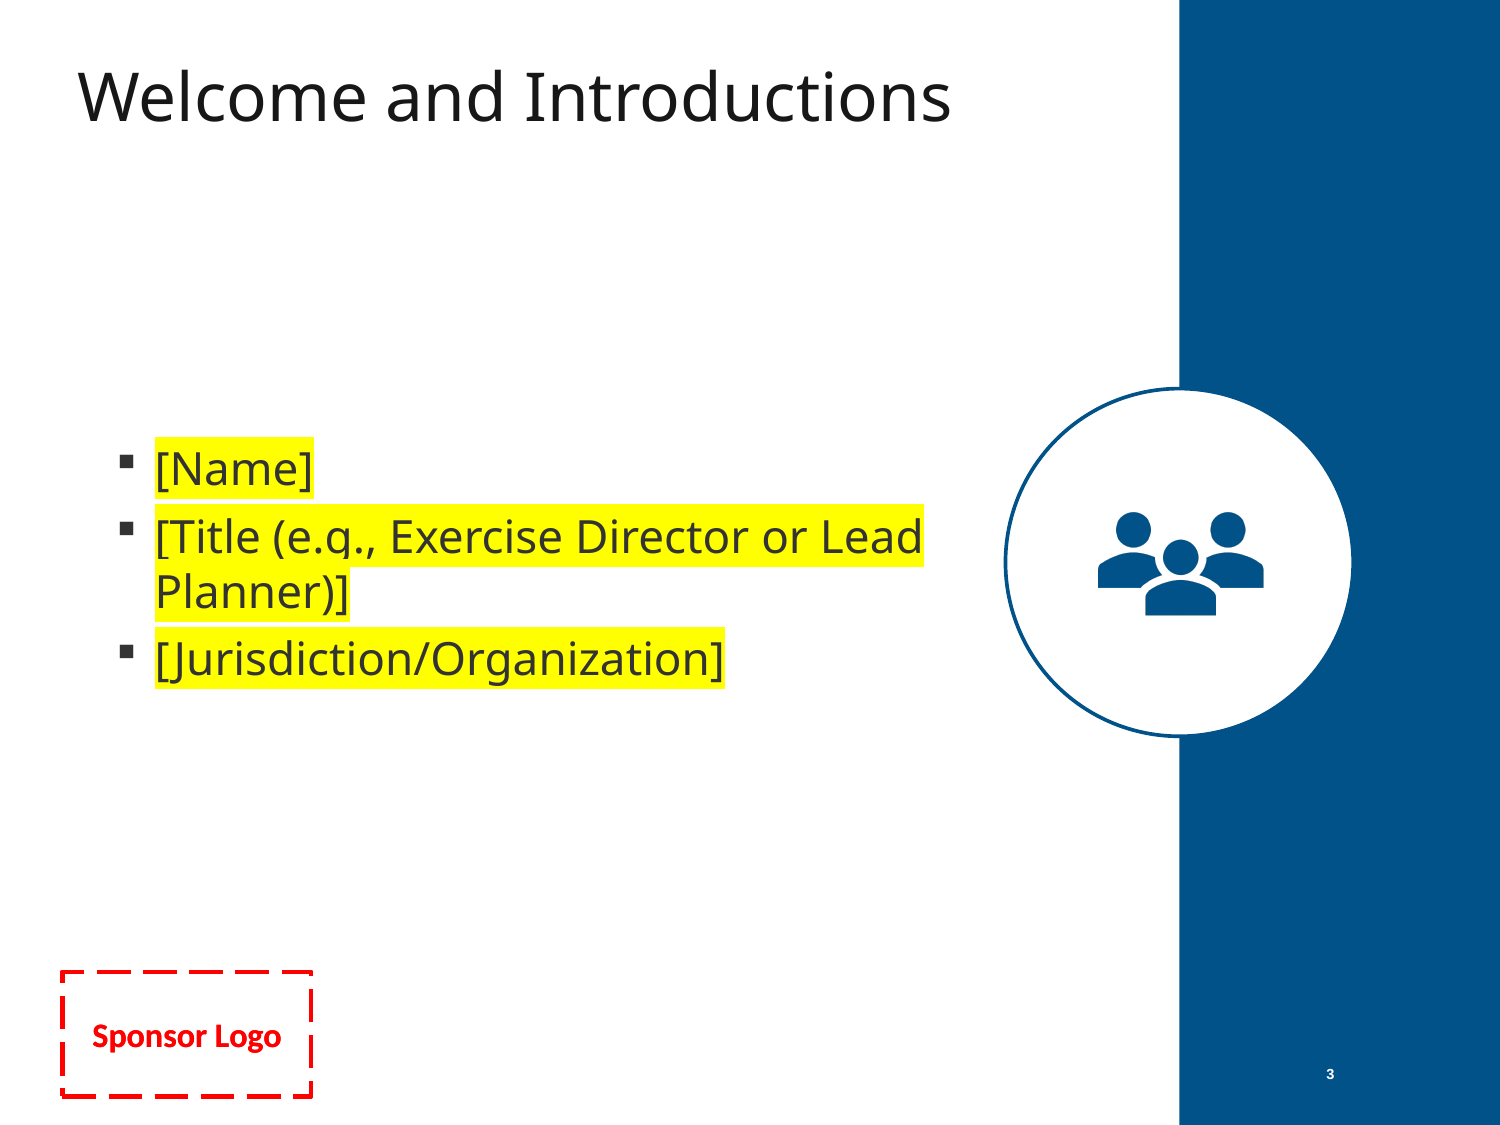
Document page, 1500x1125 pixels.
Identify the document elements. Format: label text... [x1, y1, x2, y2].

slide_number 3 [1242, 1052, 1368, 1098]
text_box [1177, 0, 1500, 1125]
text_box [1003, 386, 1356, 739]
title Welcome and Introductions [62, 12, 1045, 176]
list [Name] [Title (e.g., Exercise Director or Lead Planner)] [Jurisdiction/Organization] [100, 388, 1045, 737]
picture [1086, 469, 1275, 658]
